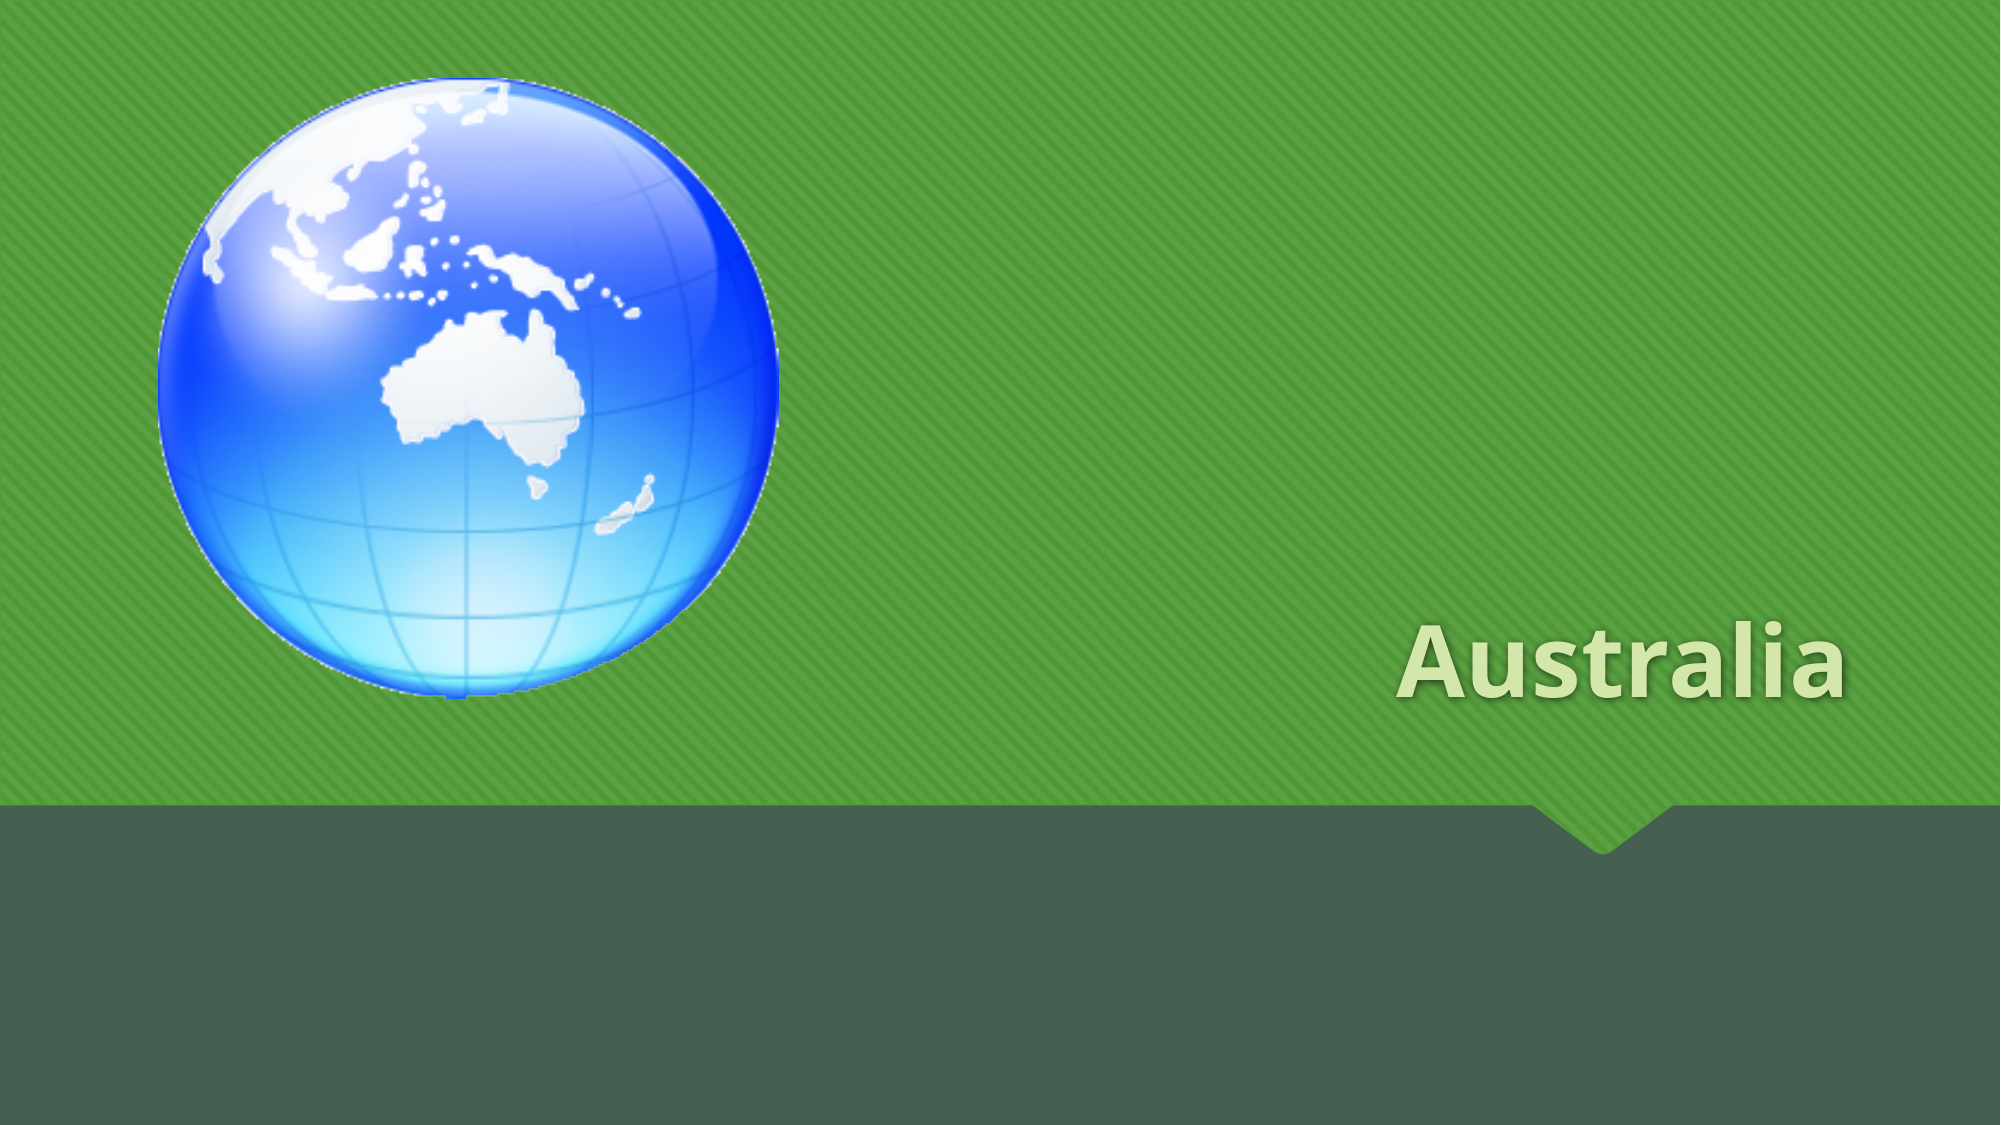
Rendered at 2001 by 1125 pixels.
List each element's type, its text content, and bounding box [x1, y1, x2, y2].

title Australia [132, 484, 1866, 726]
picture [158, 78, 779, 700]
